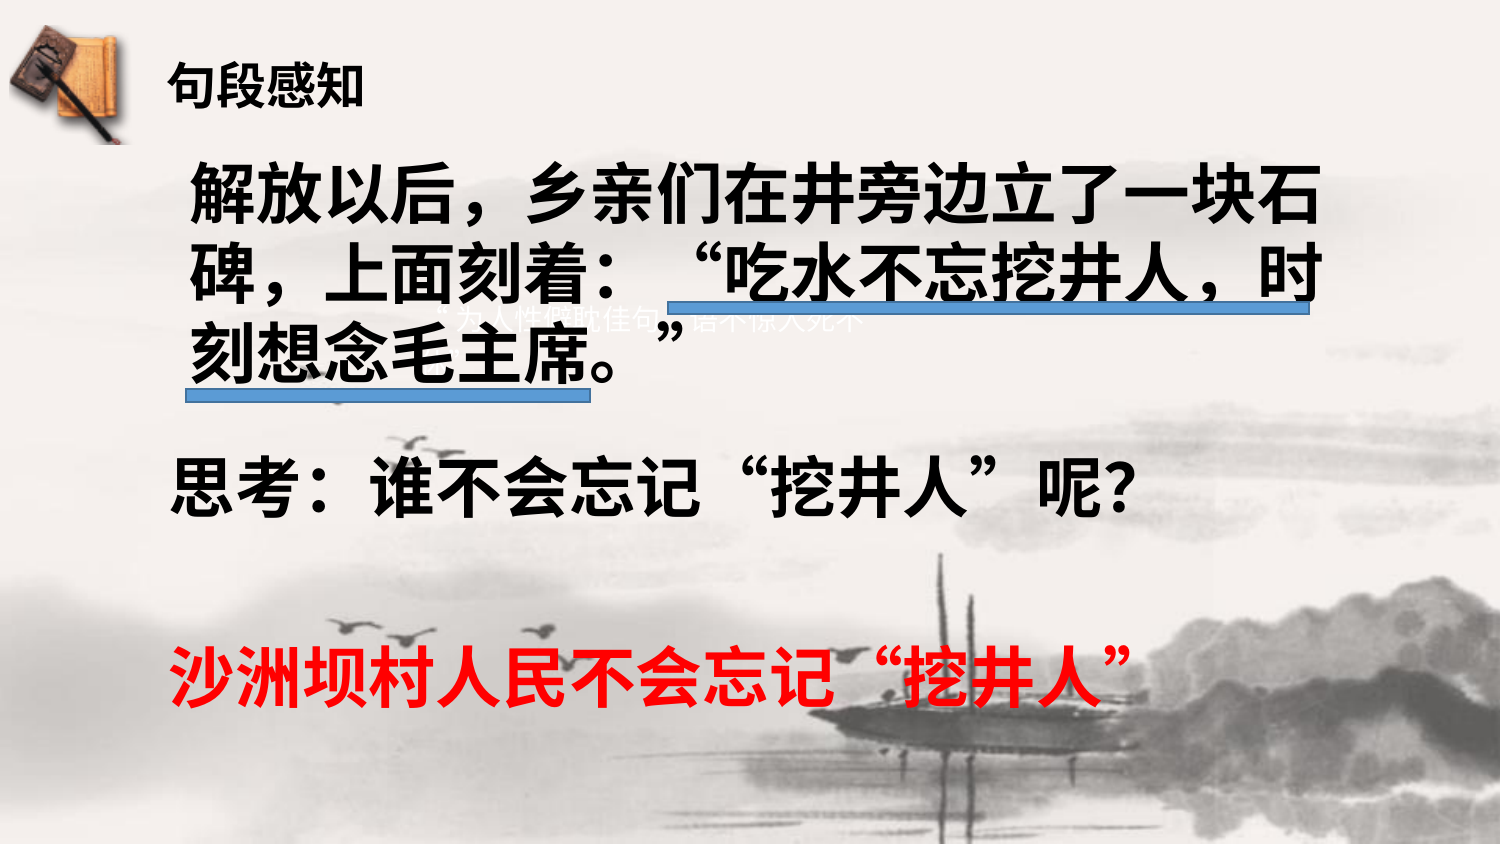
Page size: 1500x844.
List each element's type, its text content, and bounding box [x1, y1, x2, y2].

text_box 解放以后，乡亲们在井旁边立了一块石碑，上面刻着：“吃水不忘挖井人，时刻想念毛主席。” [174, 144, 1367, 399]
text_box 沙洲坝村人民不会忘记“挖井人” [154, 628, 1346, 724]
text_box 思考：谁不会忘记“挖井人”呢？ [154, 438, 1346, 534]
text_box 句段感知 [151, 46, 382, 122]
picture [0, 0, 1500, 844]
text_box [185, 301, 1309, 402]
